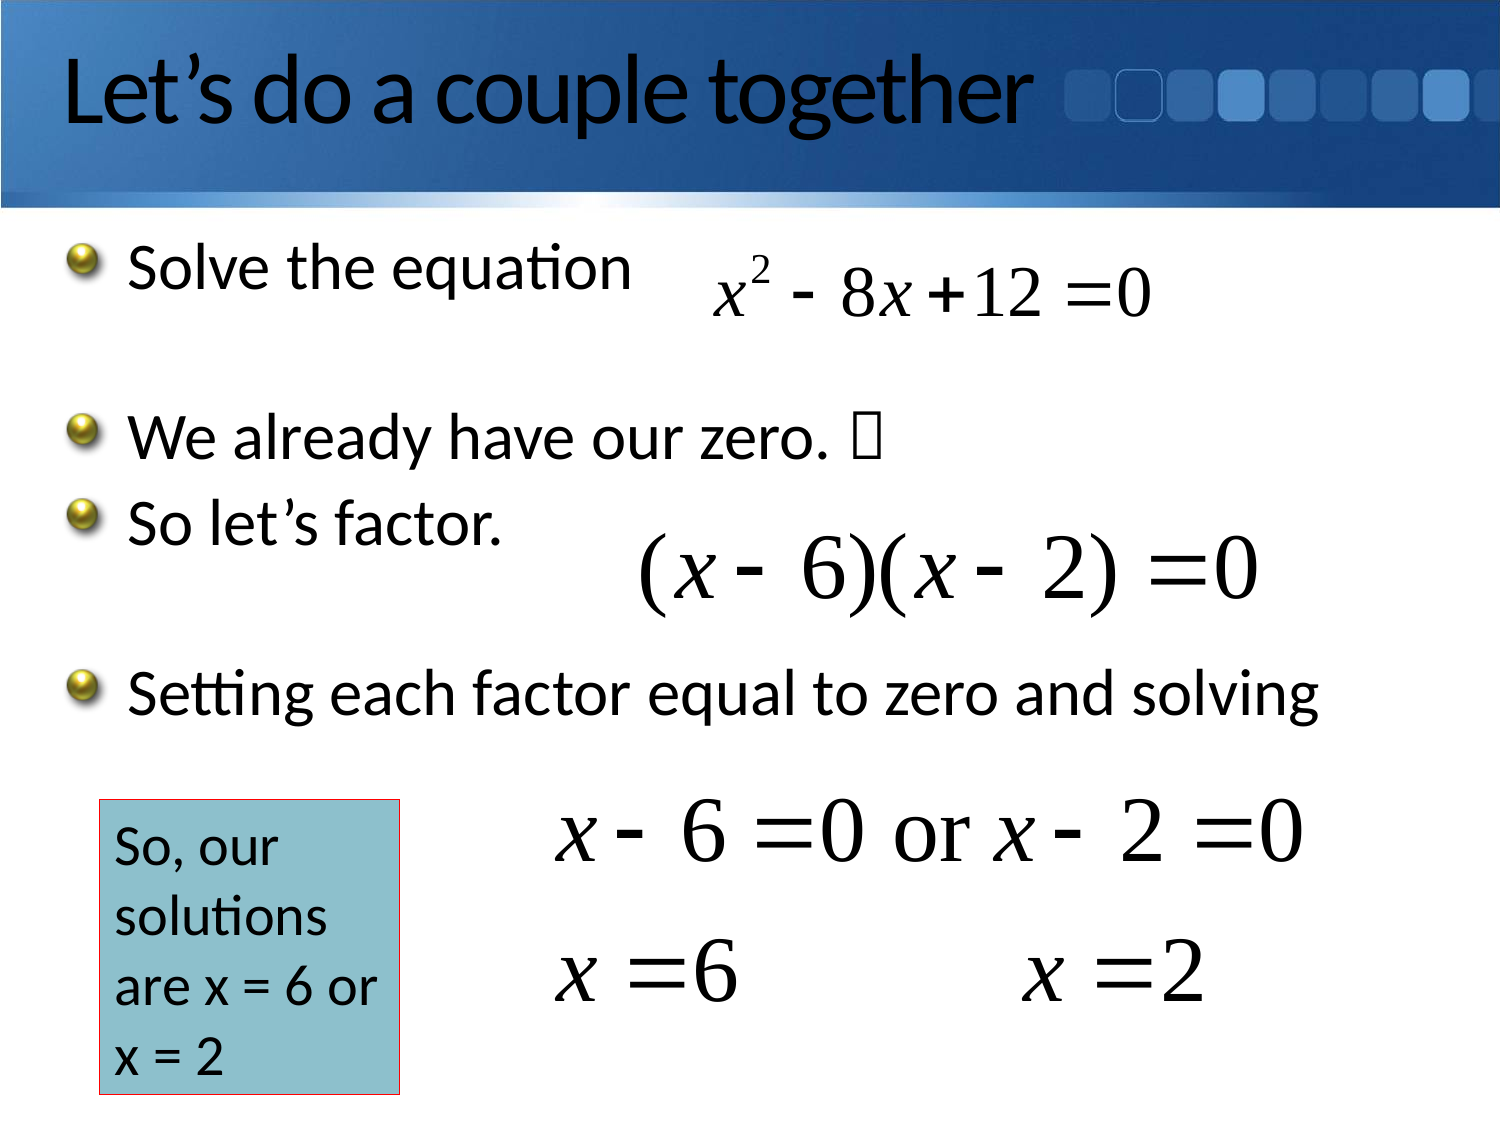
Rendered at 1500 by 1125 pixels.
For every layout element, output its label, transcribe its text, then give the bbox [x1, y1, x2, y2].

list Solve the equation We already have our zero.  So let’s factor. Setting each factor equal to zero and solving [62, 231, 1438, 749]
picture [0, 0, 1500, 1125]
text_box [537, 774, 1319, 1026]
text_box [624, 512, 1274, 638]
title Let’s do a couple together [62, 37, 1438, 147]
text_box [699, 237, 1163, 336]
text_box So, our solutions are x = 6 or x = 2 [99, 799, 400, 1095]
